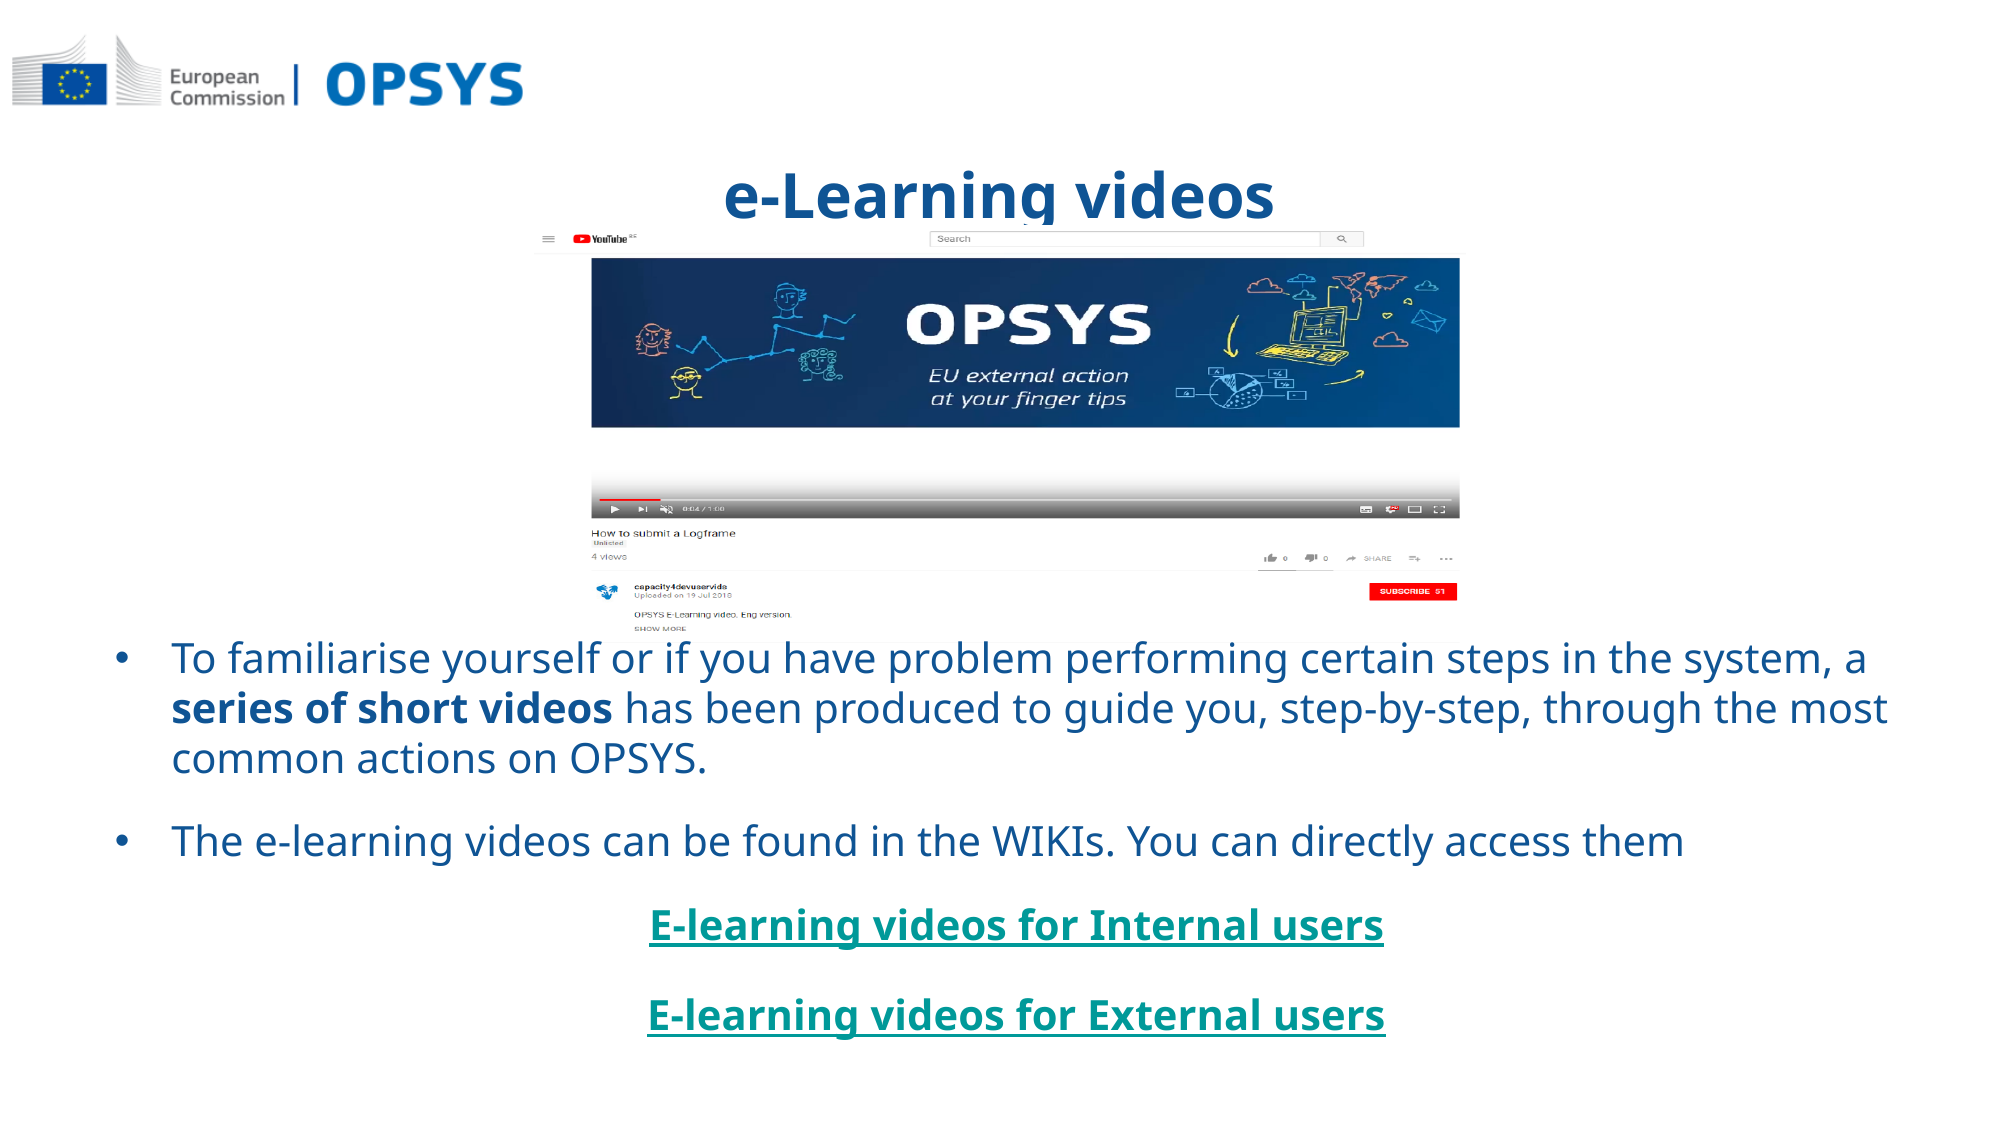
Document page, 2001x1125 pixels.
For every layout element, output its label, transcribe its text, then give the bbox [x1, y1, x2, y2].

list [534, 225, 1466, 647]
title e-Learning videos [99, 120, 1901, 266]
list To familiarise yourself or if you have problem performing certain steps in the system, a series of short videos has been produced to guide you, step-by-step, through the most common actions on OPSYS. The e-learning videos can be found in the WIKIs. You can directly access them E-learning videos for Internal users E-learning videos for External users [99, 624, 1934, 1087]
picture [12, 0, 523, 137]
